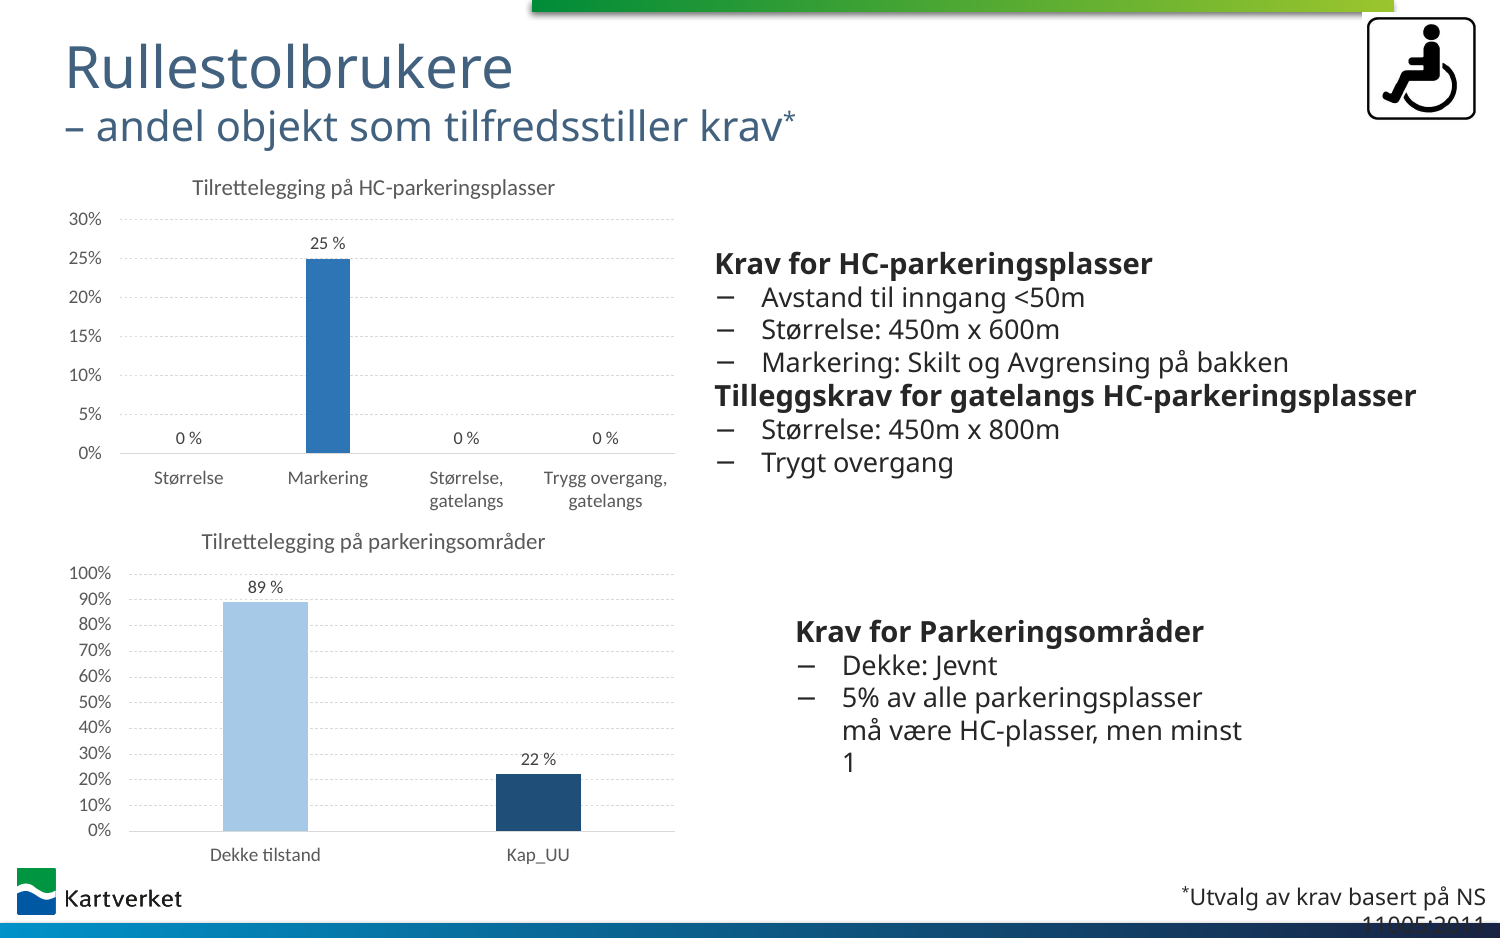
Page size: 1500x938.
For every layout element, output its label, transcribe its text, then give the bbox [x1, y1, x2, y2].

picture [1362, 12, 1481, 126]
text_box Krav for Parkeringsområder Dekke: Jevnt 5% av alle parkeringsplasser må være HC-plasser, men minst 1 [780, 605, 1261, 786]
text_box *Utvalg av krav basert på NS 11005:2011 [1068, 873, 1500, 938]
text_box Krav for HC-parkeringsplasser Avstand til inngang <50m Størrelse: 450m x 600m Markering: Skilt og Avgrensing på bakken Tilleggskrav for gatelangs HC-parkeringsplasser Størrelse: 450m x 800m Trygt overgang [699, 237, 1433, 485]
picture [62, 520, 686, 874]
text_box Rullestolbrukere – andel objekt som tilfredsstiller krav* [49, 25, 1431, 158]
picture [62, 166, 686, 519]
